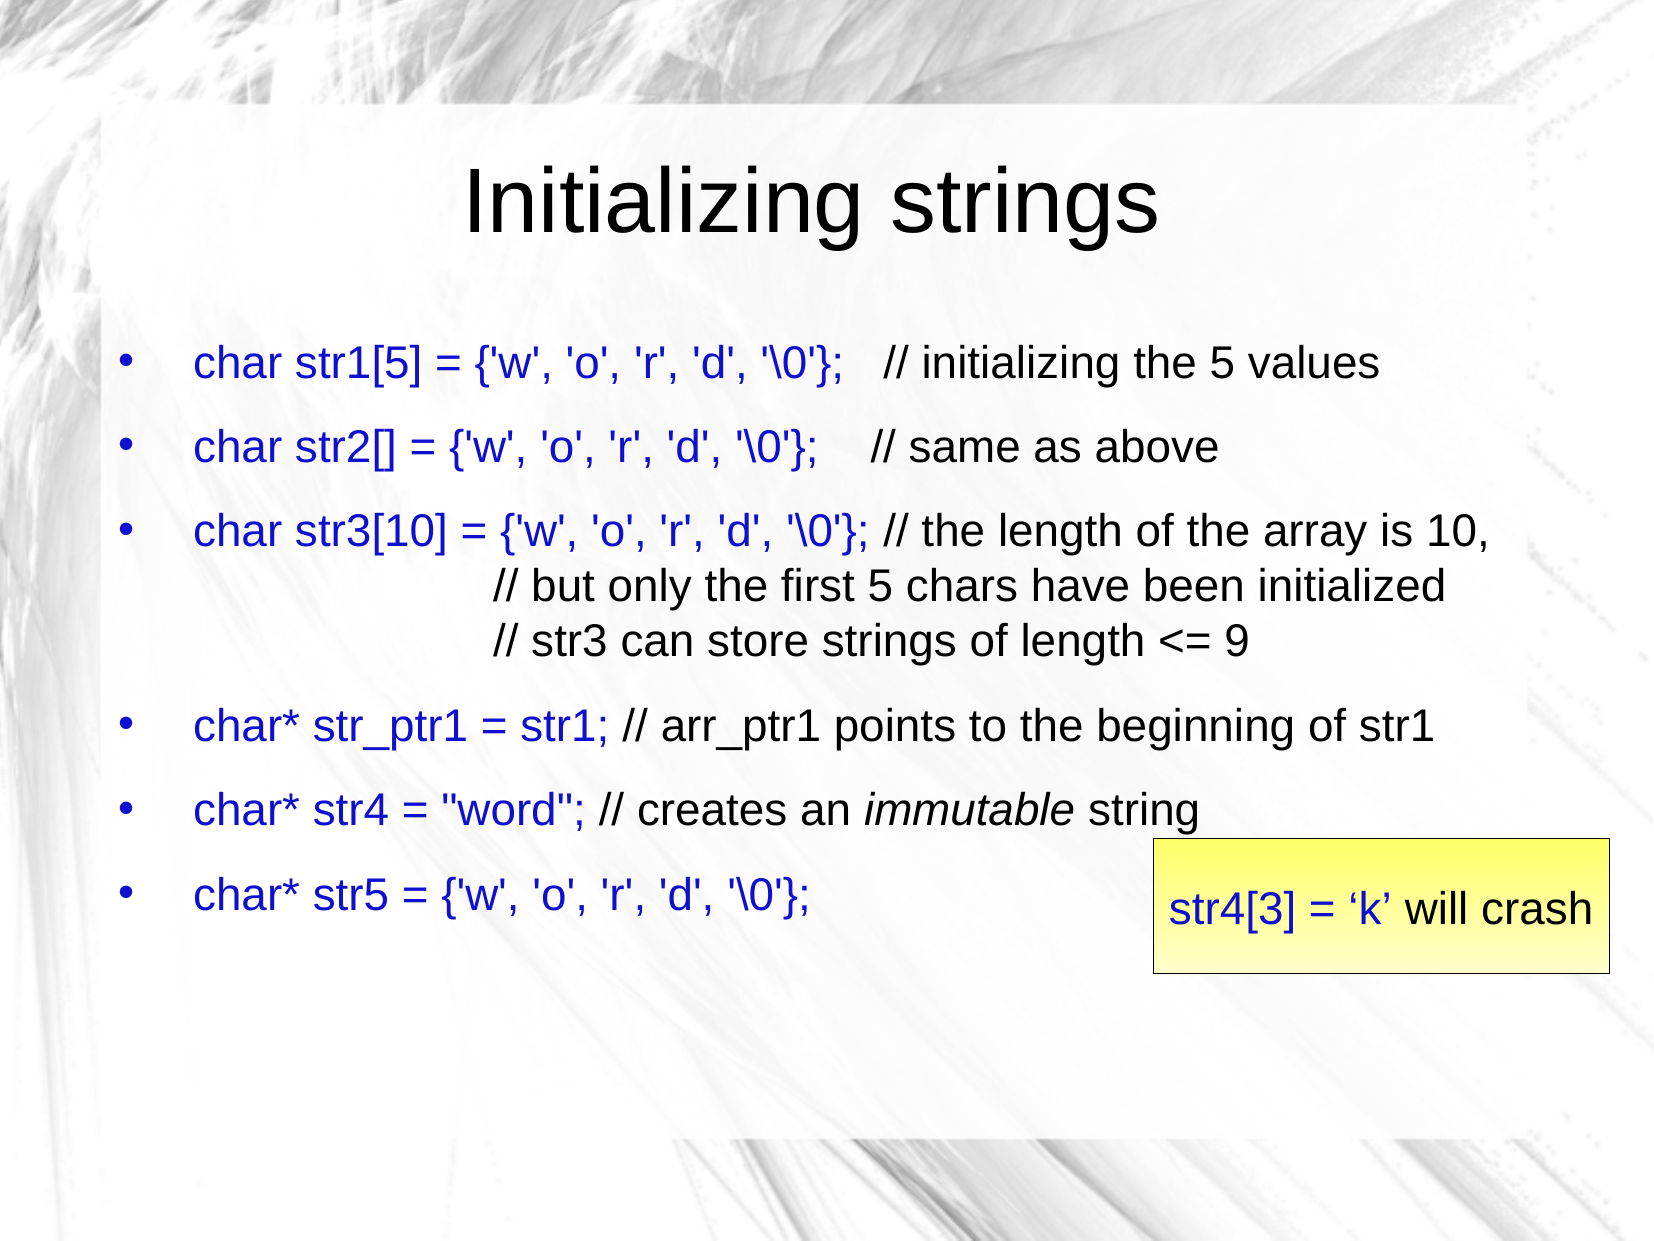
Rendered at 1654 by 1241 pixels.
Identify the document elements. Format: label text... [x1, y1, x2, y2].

text_box str4[3] = ‘k’ will crash [1153, 838, 1610, 974]
title Initializing strings [118, 93, 1506, 299]
picture [0, 0, 1654, 1241]
list char str1[5] = {'w', 'o', 'r', 'd', '\0'}; // initializing the 5 values char str2[] = {'w', 'o', 'r', 'd', '\0'}; // same as above char str3[10] = {'w', 'o', 'r', 'd', '\0'}; // the length of the array is 10, // but only the first 5 chars have been initialized // str3 can store strings of length <= 9 char* str_ptr1 = str1; // arr_ptr1 points to the beginning of str1 char* str4 = "word"; // creates an immutable string char* str5 = {'w', 'o', 'r', 'd', '\0'}; [118, 332, 1571, 1121]
